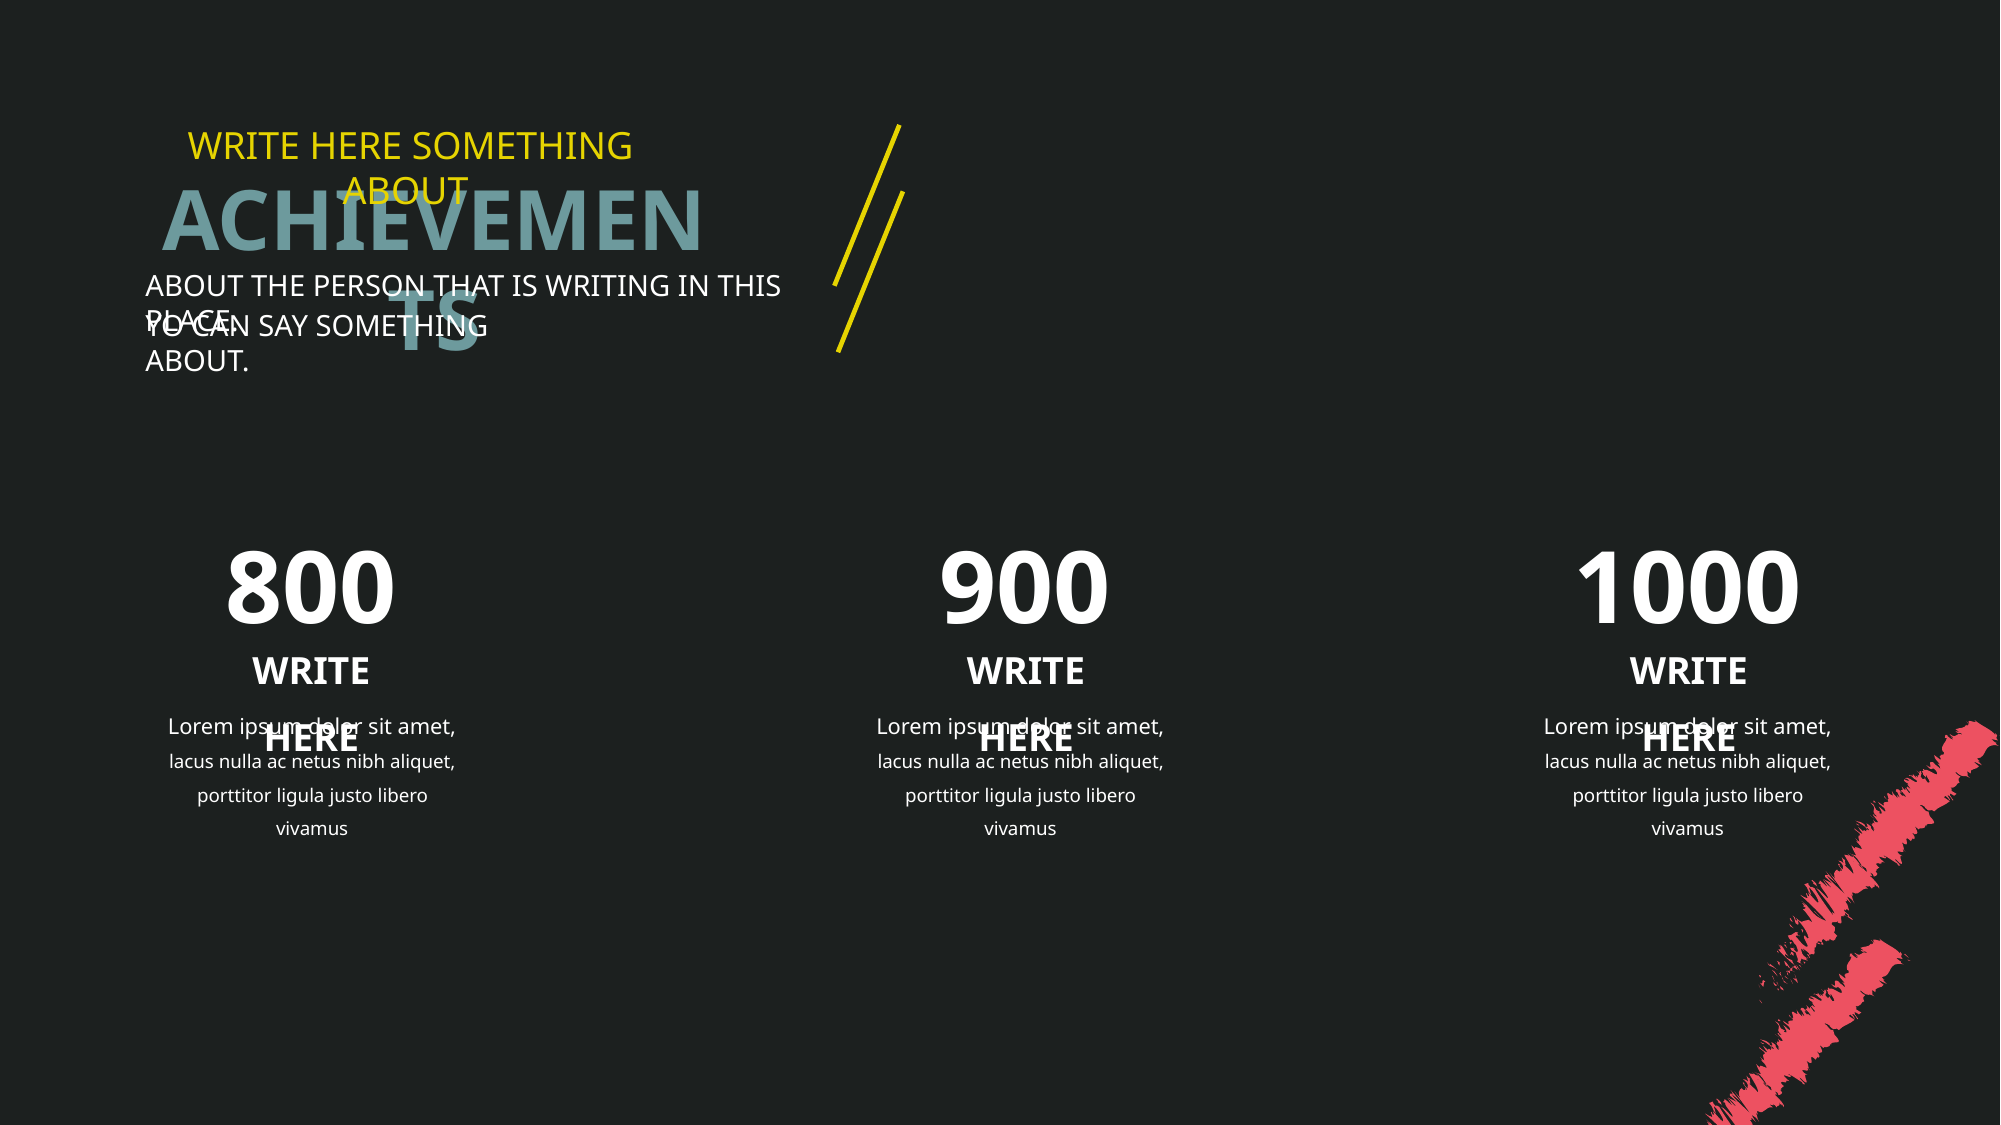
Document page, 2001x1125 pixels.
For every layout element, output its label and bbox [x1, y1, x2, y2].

text_box [1663, 715, 2000, 1125]
picture [83, 72, 1917, 1053]
